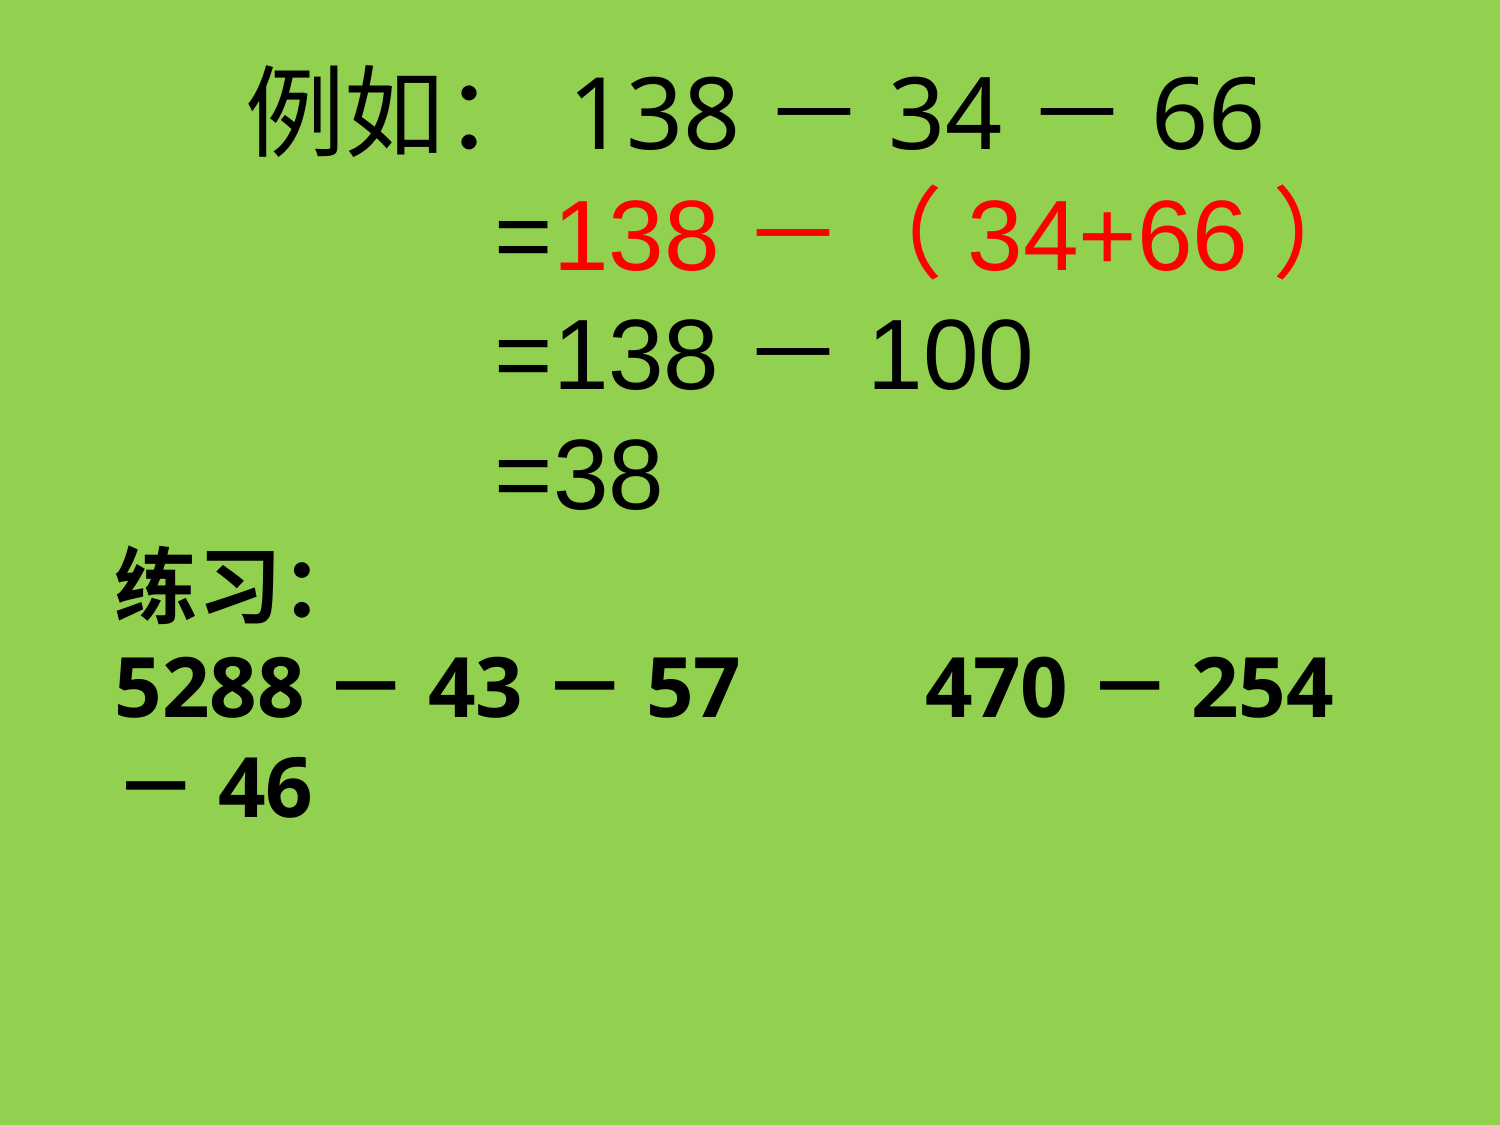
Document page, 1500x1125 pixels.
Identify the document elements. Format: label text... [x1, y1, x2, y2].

text_box 例如：138－34－66 =138－（34+66） =138－100 =38 [230, 42, 1388, 538]
text_box 练习： 5288－43－57 470－254－46 [100, 527, 1353, 842]
